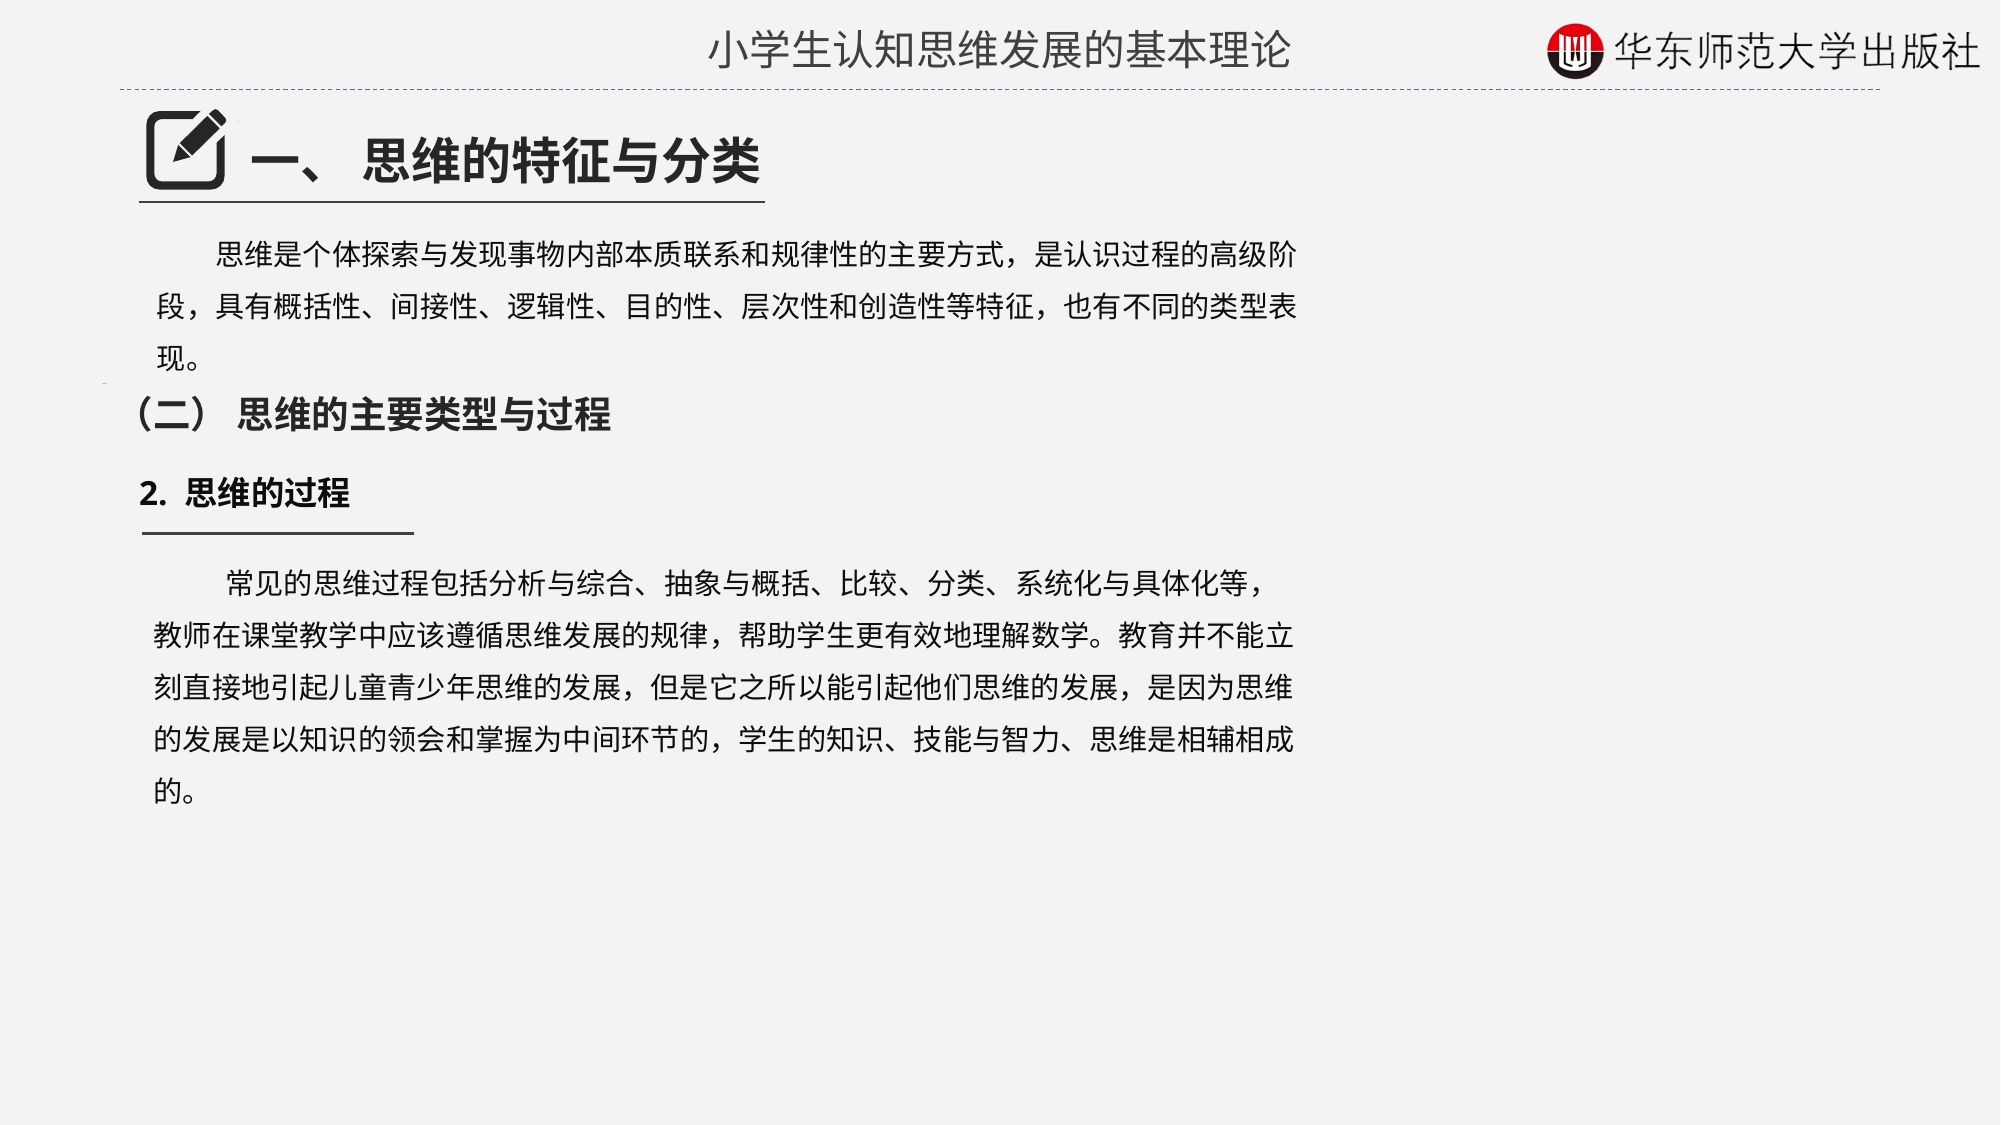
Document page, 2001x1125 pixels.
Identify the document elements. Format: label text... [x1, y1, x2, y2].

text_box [1536, 13, 1989, 83]
text_box 一、 思维的特征与分类 [235, 121, 940, 197]
text_box [146, 111, 225, 190]
text_box （二） 思维的主要类型与过程 [101, 383, 692, 444]
text_box 2. 思维的过程 [124, 465, 807, 520]
text_box [208, 109, 227, 127]
text_box 思维是个体探索与发现事物内部本质联系和规律性的主要方式，是认识过程的高级阶段，具有概括性、间接性、逻辑性、目的性、层次性和创造性等特征，也有不同的类型表现。 [142, 212, 1320, 383]
text_box 常见的思维过程包括分析与综合、抽象与概括、比较、分类、系统化与具体化等，教师在课堂教学中应该遵循思维发展的规律，帮助学生更有效地理解数学。教育并不能立刻直接地引起儿童青少年思维的发展，但是它之所以能引起他们思维的发展，是因为思维的发展是以知识的领会和掌握为中间环节的，学生的知识、技能与智力、思维是相辅相成的。 [138, 540, 1320, 816]
text_box 小学生认知思维发展的基本理论 [680, 23, 1320, 74]
